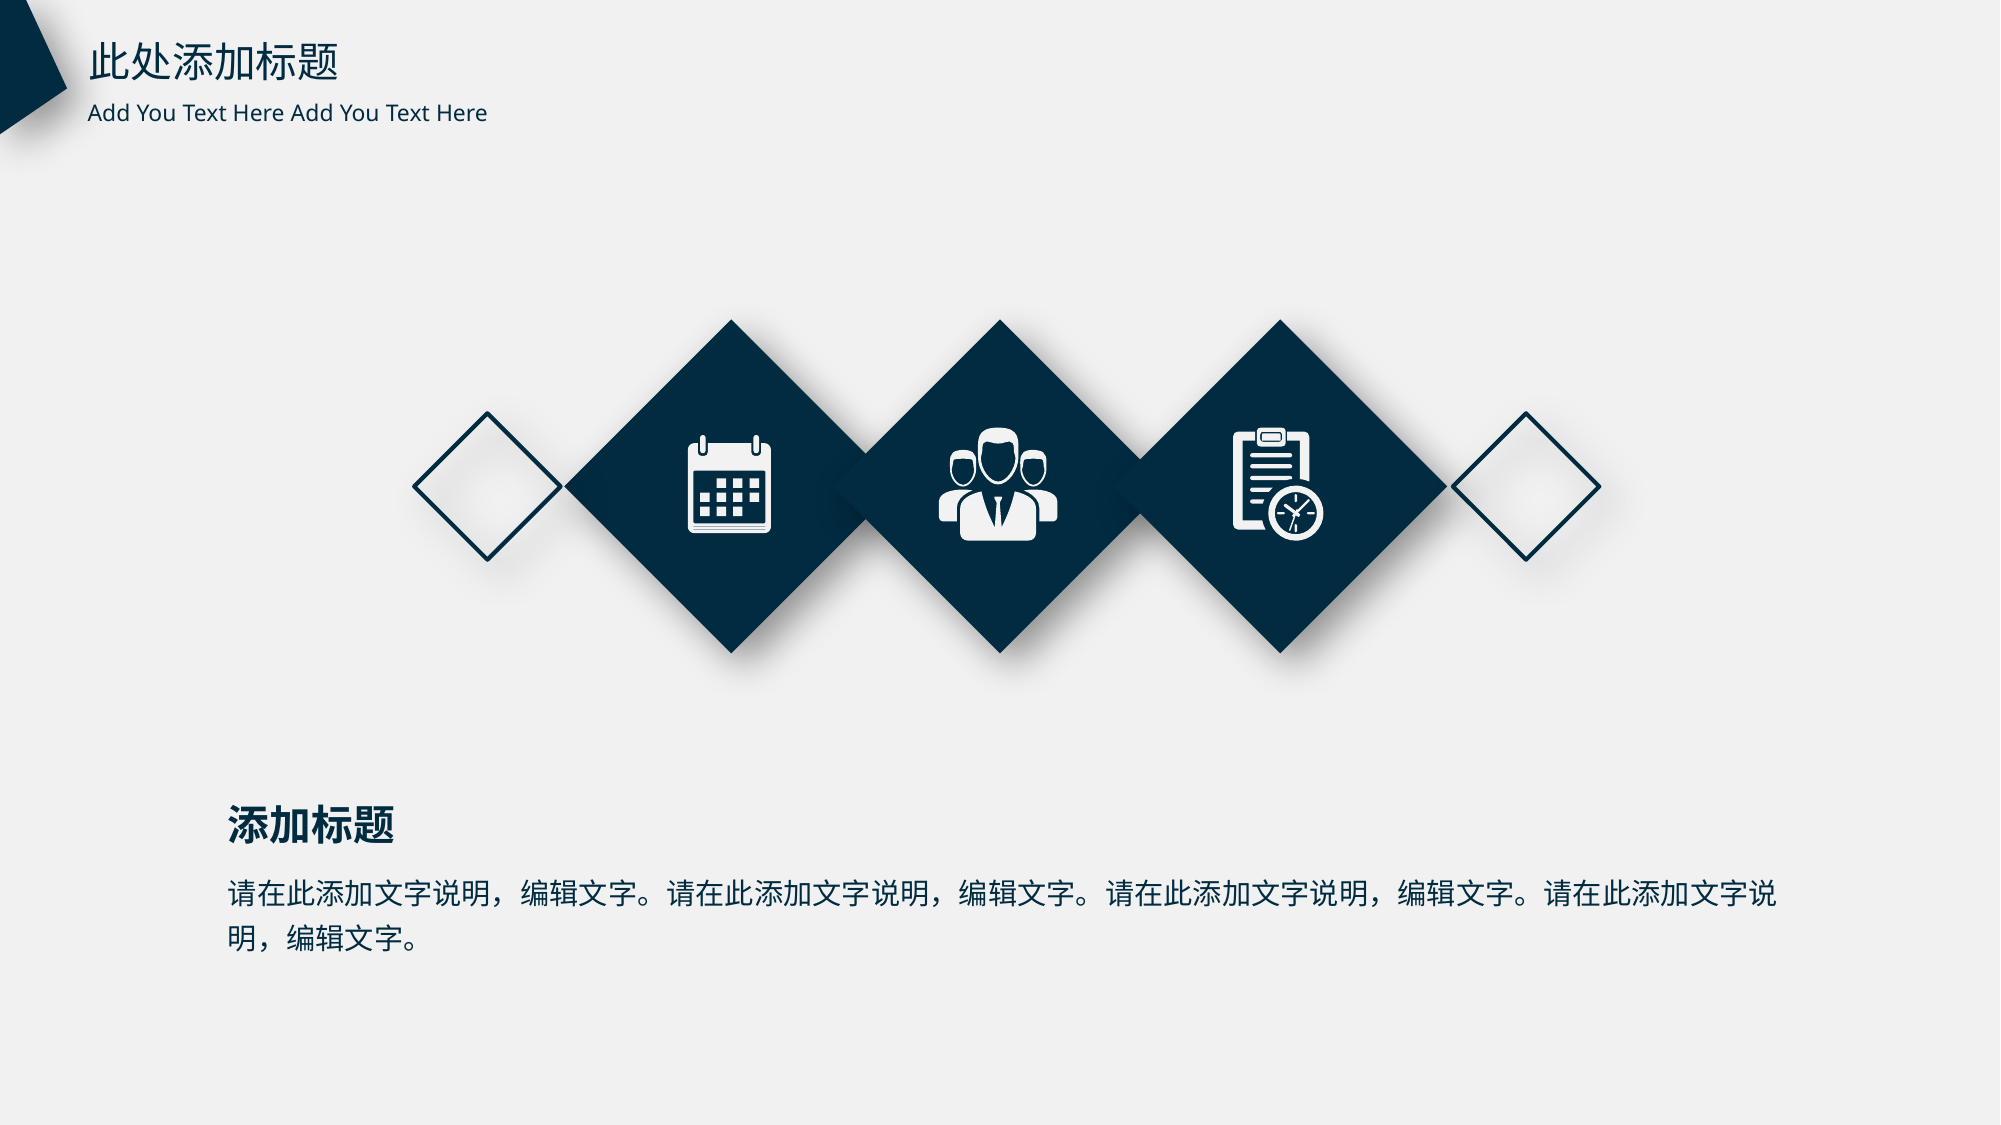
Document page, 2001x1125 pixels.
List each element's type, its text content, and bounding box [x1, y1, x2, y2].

text_box 此处添加标题 [77, 28, 355, 83]
text_box 添加标题 [213, 791, 498, 857]
text_box [949, 449, 977, 487]
text_box [1020, 449, 1047, 487]
text_box [938, 489, 973, 522]
text_box [1113, 319, 1448, 654]
text_box [1250, 453, 1293, 458]
text_box [1250, 464, 1293, 469]
text_box [960, 491, 1037, 541]
text_box [1250, 475, 1293, 481]
text_box [977, 427, 1019, 485]
text_box [1287, 431, 1310, 482]
text_box [1233, 427, 1286, 530]
text_box Add You Text Here Add You Text Here [82, 83, 532, 134]
text_box [414, 413, 561, 560]
text_box [832, 319, 1136, 654]
text_box [0, 0, 68, 135]
text_box [687, 435, 771, 534]
text_box [581, 319, 861, 654]
text_box [1268, 485, 1324, 541]
text_box 请在此添加文字说明，编辑文字。请在此添加文字说明，编辑文字。请在此添加文字说明，编辑文字。请在此添加文字说明，编辑文字。 [213, 857, 1808, 963]
text_box [1023, 489, 1058, 522]
text_box [1452, 413, 1600, 560]
